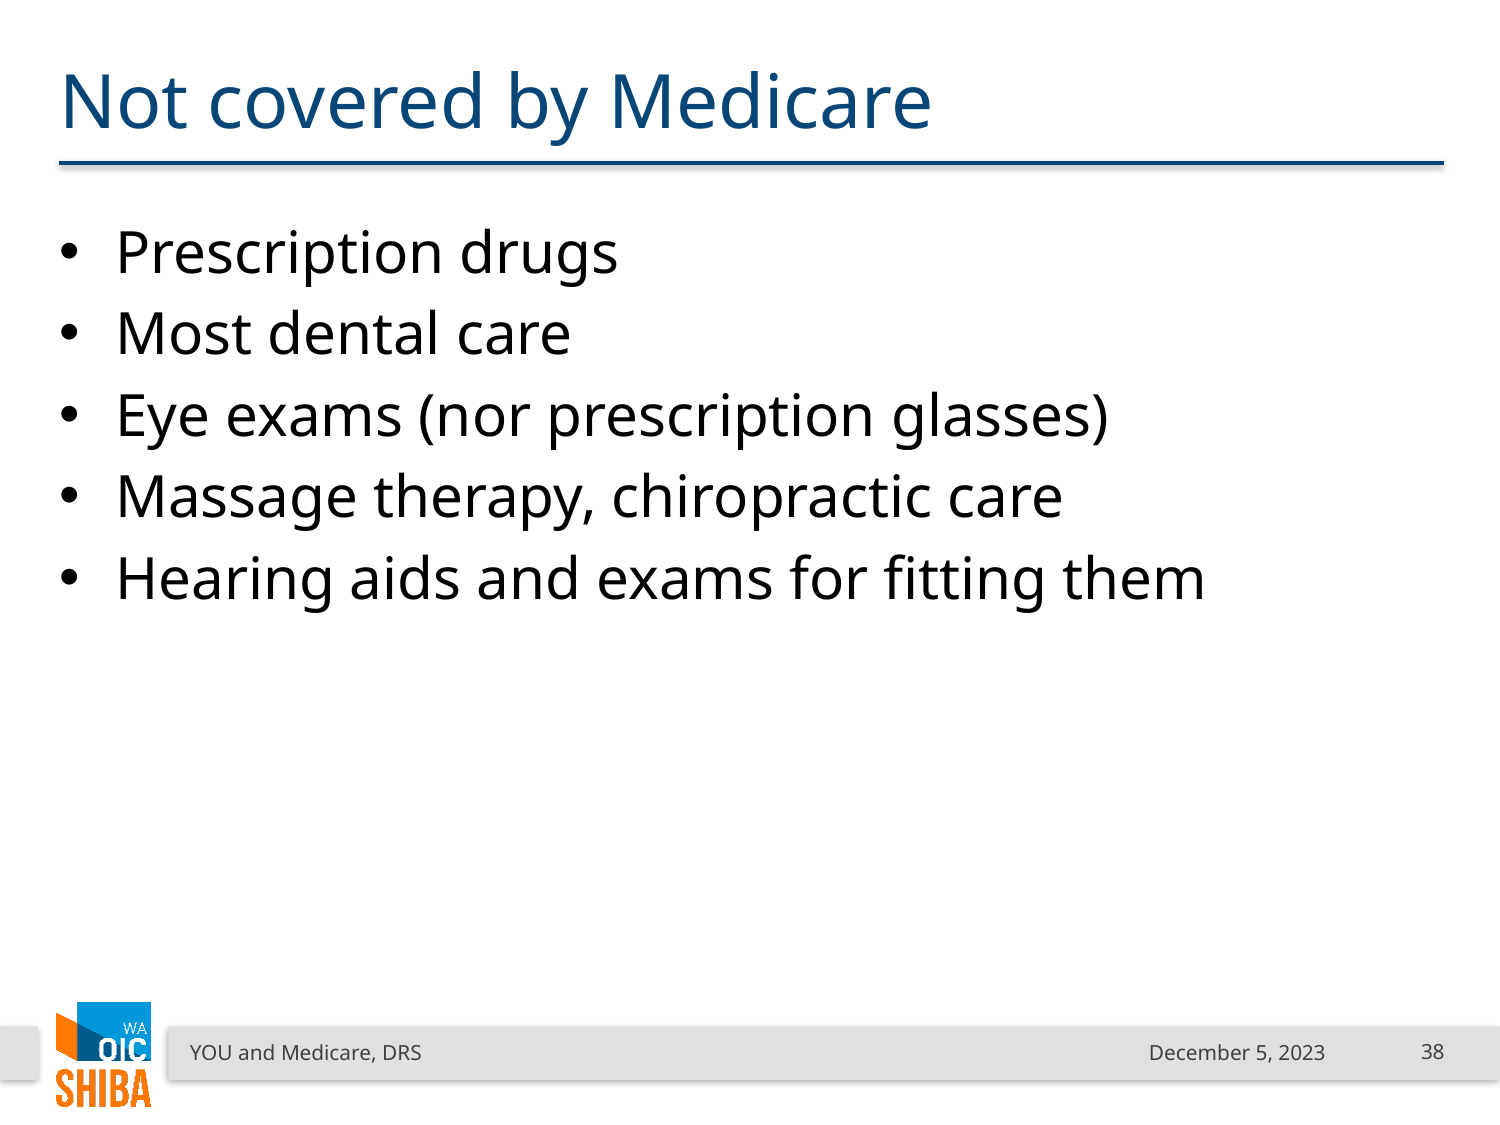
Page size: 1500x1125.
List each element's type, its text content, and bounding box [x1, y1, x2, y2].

footer YOU and Medicare, DRS [190, 1035, 785, 1069]
title Not covered by Medicare [59, 53, 1445, 164]
picture [56, 1002, 151, 1107]
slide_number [975, 1035, 1326, 1069]
slide_number 38 [1339, 1035, 1445, 1069]
list Prescription drugs Most dental care Eye exams (nor prescription glasses) Massage therapy, chiropractic care Hearing aids and exams for fitting them [59, 215, 1445, 958]
